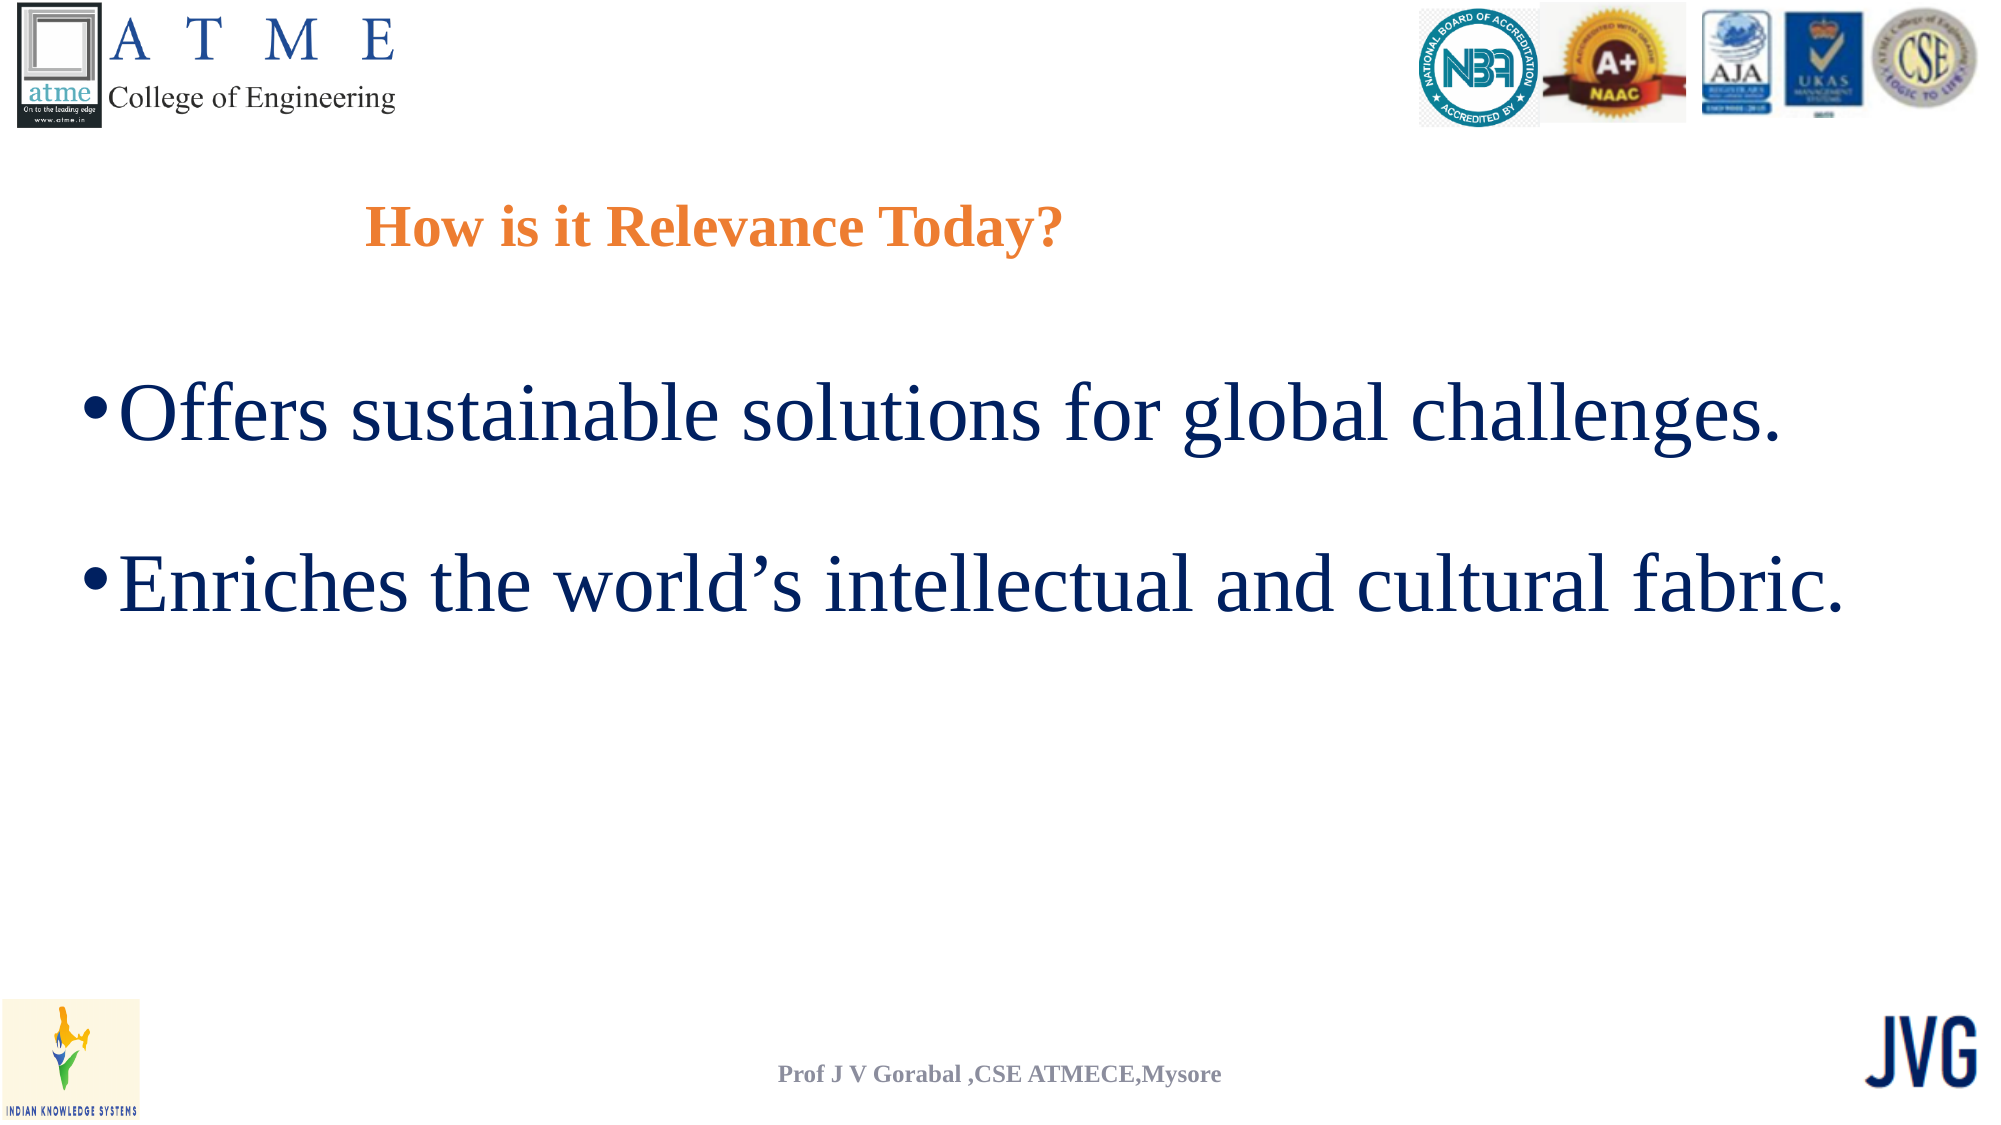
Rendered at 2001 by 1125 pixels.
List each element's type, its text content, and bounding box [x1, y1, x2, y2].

picture [2, 999, 140, 1120]
picture [1702, 2, 1983, 118]
picture [1503, 106, 1513, 115]
title How is it Relevance Today? [178, 122, 1904, 299]
picture [1494, 17, 1502, 25]
picture [1853, 999, 2000, 1103]
picture [1488, 113, 1499, 121]
picture [1419, 2, 1687, 122]
picture [17, 2, 395, 128]
footer Prof J V Gorabal ,CSE ATMECE,Mysore [662, 1042, 1338, 1103]
list Offers sustainable solutions for global challenges. Enriches the world’s intellectual and cultural fabric. [66, 299, 1965, 1014]
